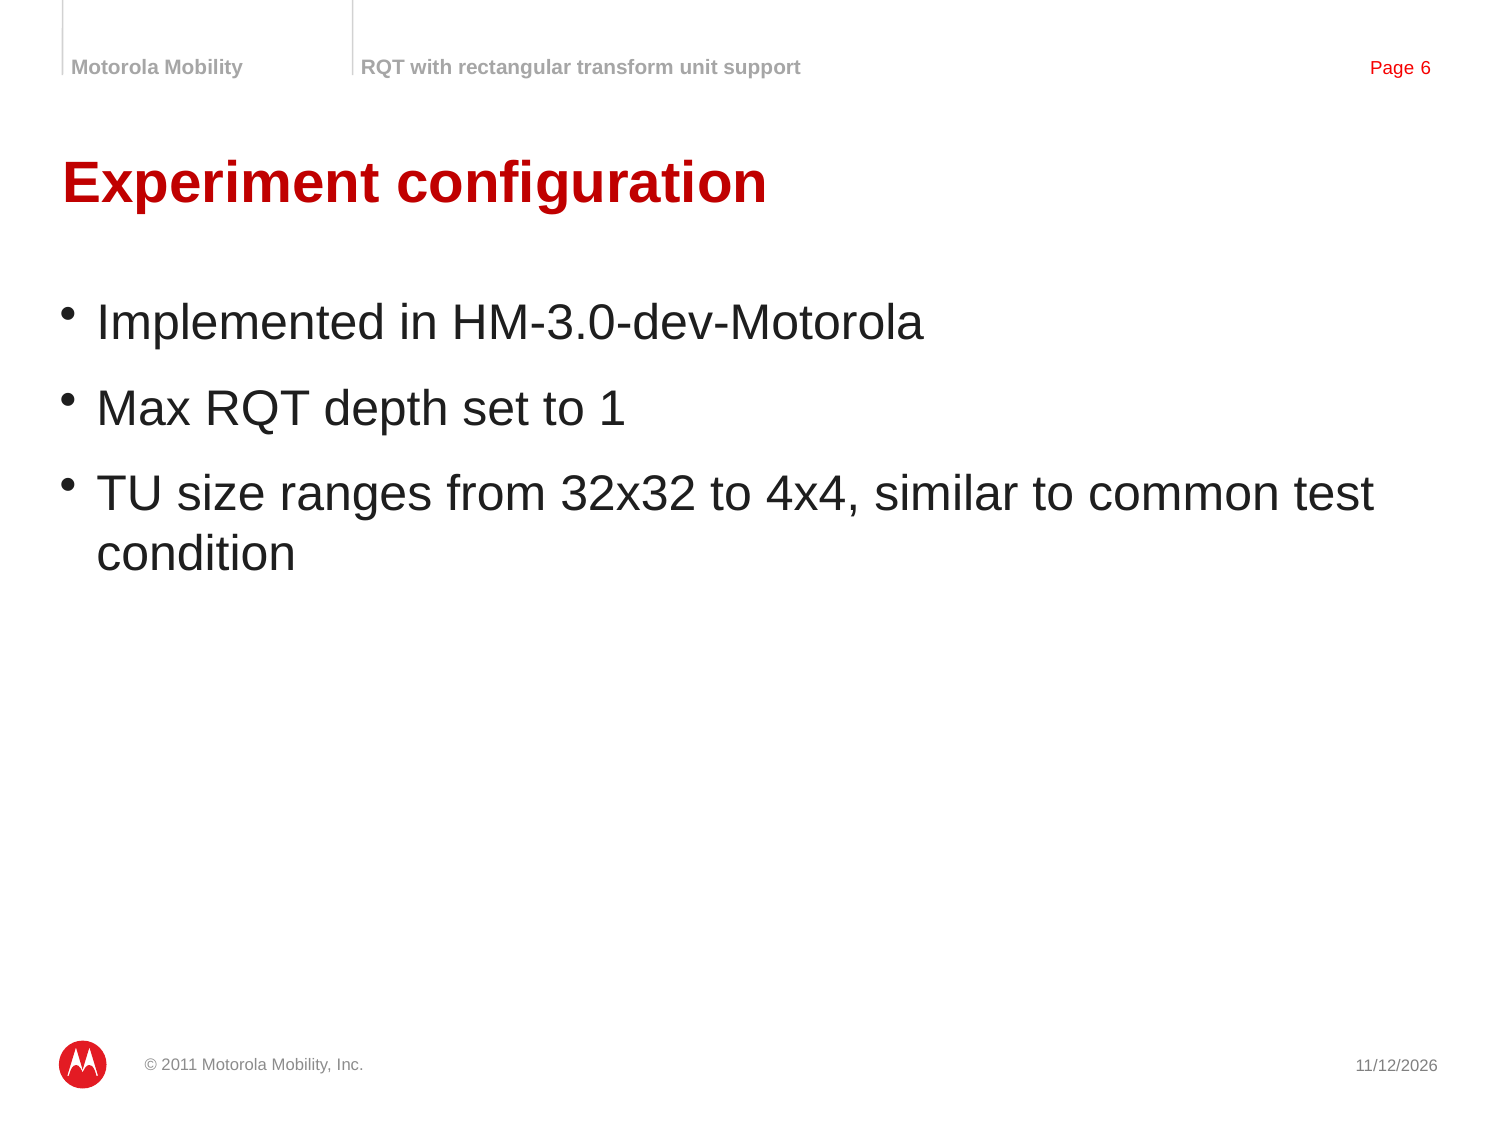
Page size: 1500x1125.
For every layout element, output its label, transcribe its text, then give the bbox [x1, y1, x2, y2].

list Implemented in HM-3.0-dev-Motorola Max RQT depth set to 1 TU size ranges from 32x32 to 4x4, similar to common test condition [59, 289, 1436, 936]
title Experiment configuration [62, 78, 1439, 215]
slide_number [1347, 1043, 1447, 1087]
footer © 2011 Motorola Mobility, Inc. [129, 1041, 605, 1086]
